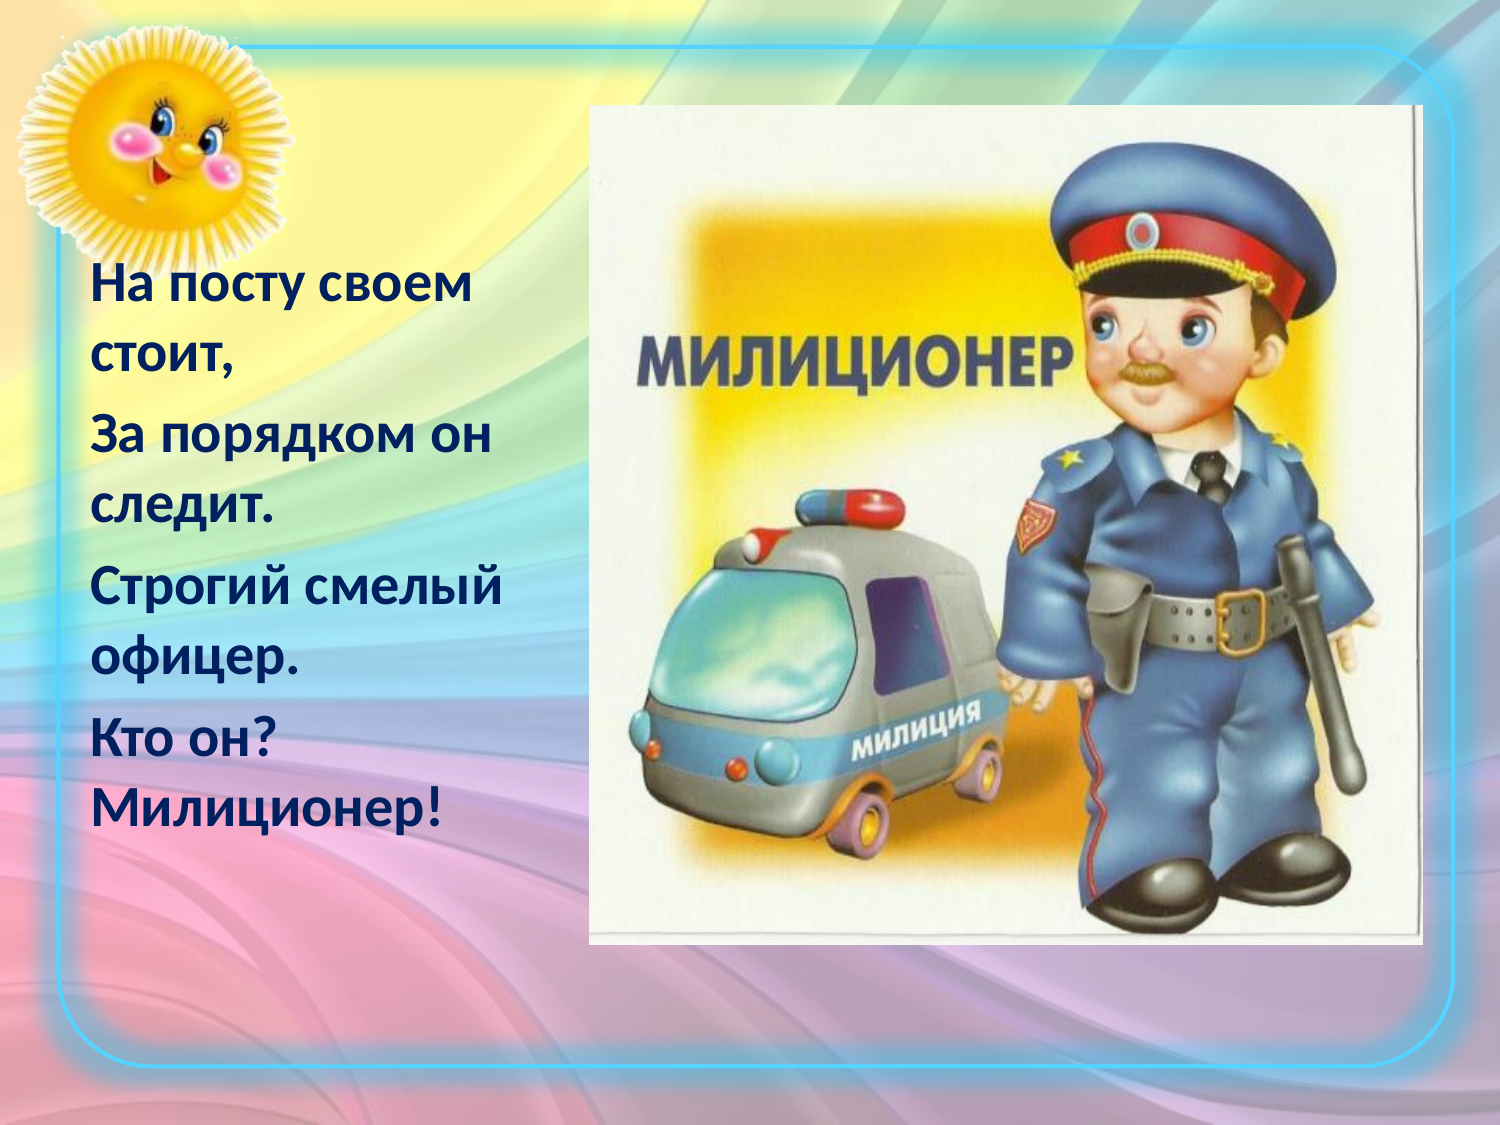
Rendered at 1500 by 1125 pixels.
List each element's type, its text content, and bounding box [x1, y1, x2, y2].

picture [11, 11, 340, 340]
list На посту своем стоит, За порядком он следит. Строгий смелый офицер. Кто он? Милиционер! [75, 235, 569, 1005]
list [588, 104, 1423, 945]
